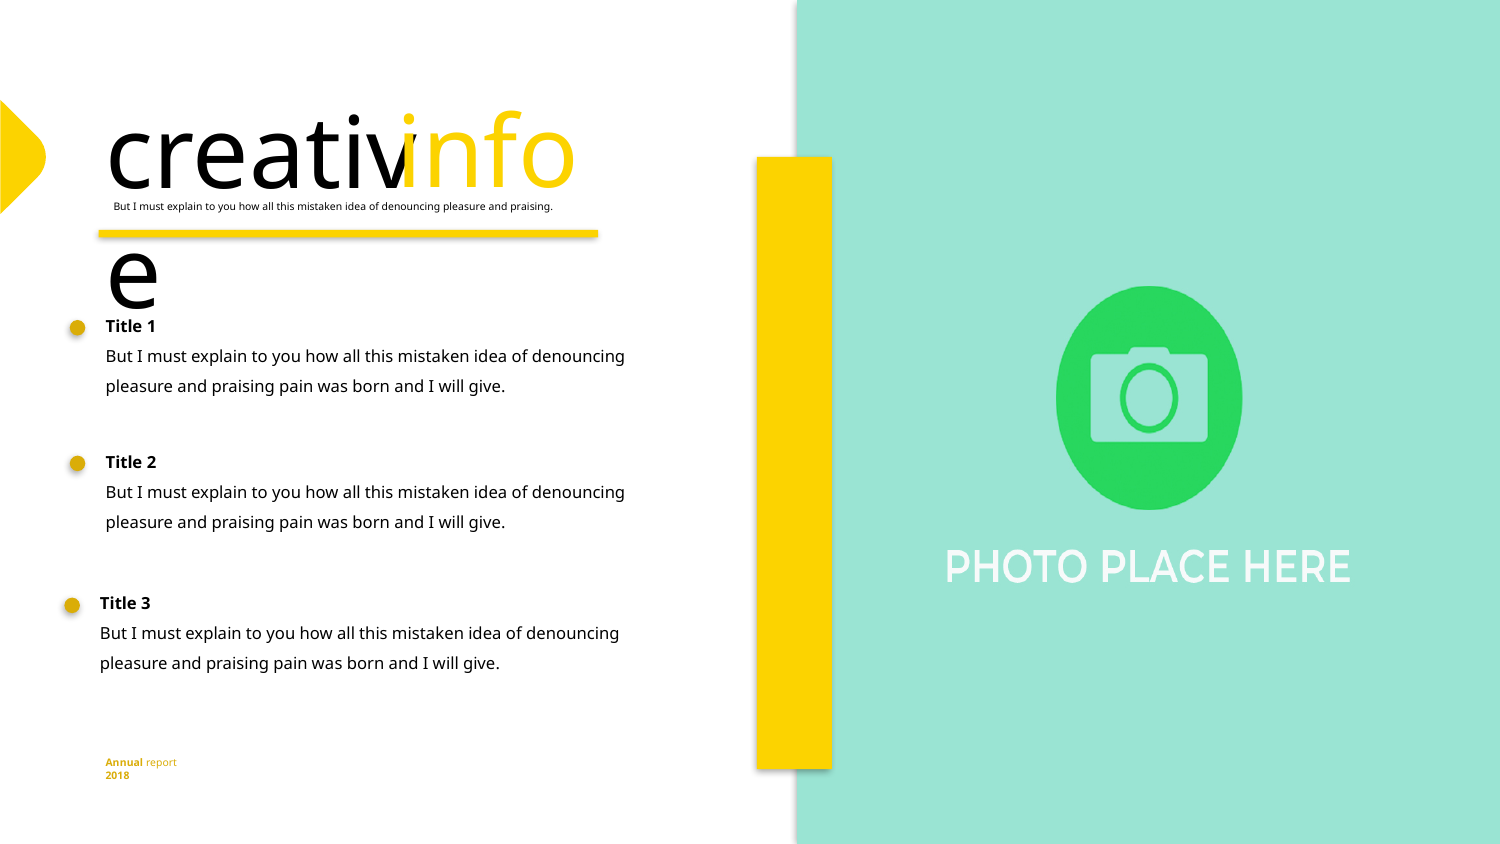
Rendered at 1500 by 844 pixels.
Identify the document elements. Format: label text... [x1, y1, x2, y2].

text_box But I must explain to you how all this mistaken idea of denouncing pleasure and praising. [98, 186, 676, 221]
text_box [69, 319, 87, 337]
text_box info [381, 79, 612, 186]
text_box [796, 0, 1500, 844]
text_box Title 2 But I must explain to you how all this mistaken idea of denouncing pleasure and praising pain was born and I will give. [90, 434, 684, 539]
text_box [756, 156, 833, 770]
text_box Title 3 But I must explain to you how all this mistaken idea of denouncing pleasure and praising pain was born and I will give. [85, 576, 679, 681]
text_box Title 1 But I must explain to you how all this mistaken idea of denouncing pleasure and praising pain was born and I will give. [90, 298, 684, 403]
text_box [1, 99, 47, 215]
text_box [0, 99, 46, 215]
text_box creative [90, 81, 449, 298]
text_box [63, 596, 81, 614]
text_box [69, 454, 87, 472]
text_box [98, 229, 599, 238]
text_box Annual report 2018 [90, 748, 313, 789]
